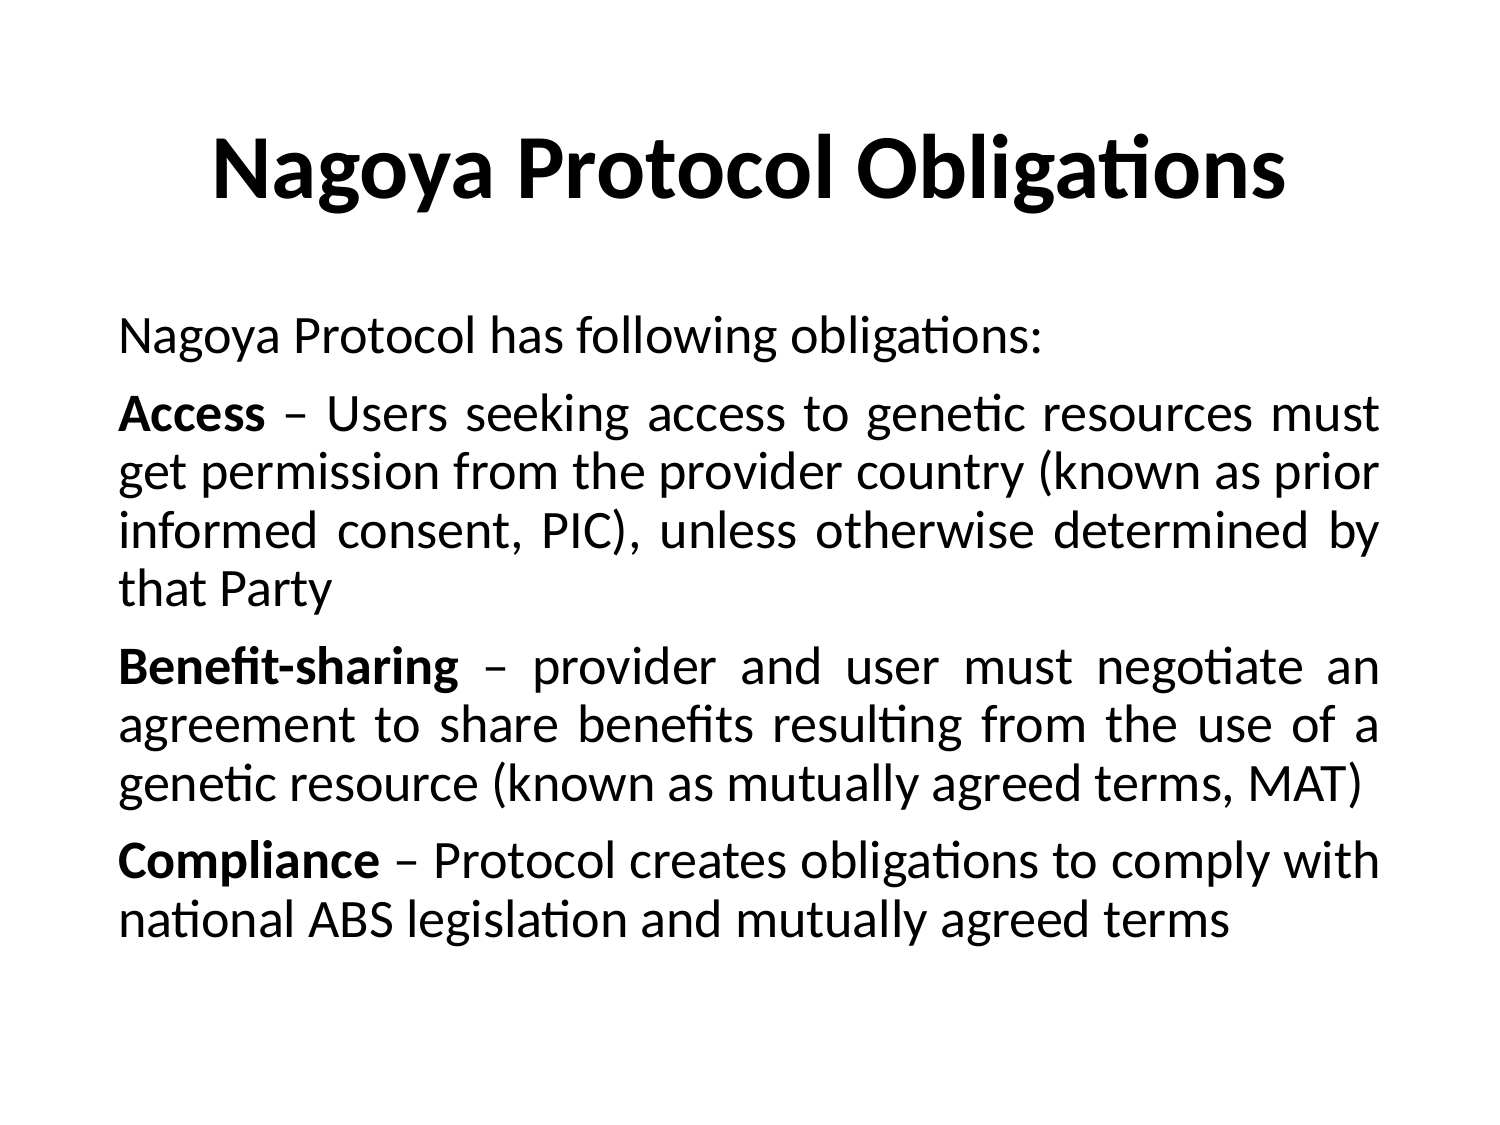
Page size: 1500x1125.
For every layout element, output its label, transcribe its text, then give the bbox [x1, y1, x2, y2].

list Nagoya Protocol has following obligations: Access – Users seeking access to genetic resources must get permission from the provider country (known as prior informed consent, PIC), unless otherwise determined by that Party Benefit-sharing – provider and user must negotiate an agreement to share benefits resulting from the use of a genetic resource (known as mutually agreed terms, MAT) Compliance – Protocol creates obligations to comply with national ABS legislation and mutually agreed terms [103, 299, 1397, 1014]
title Nagoya Protocol Obligations [103, 59, 1397, 278]
